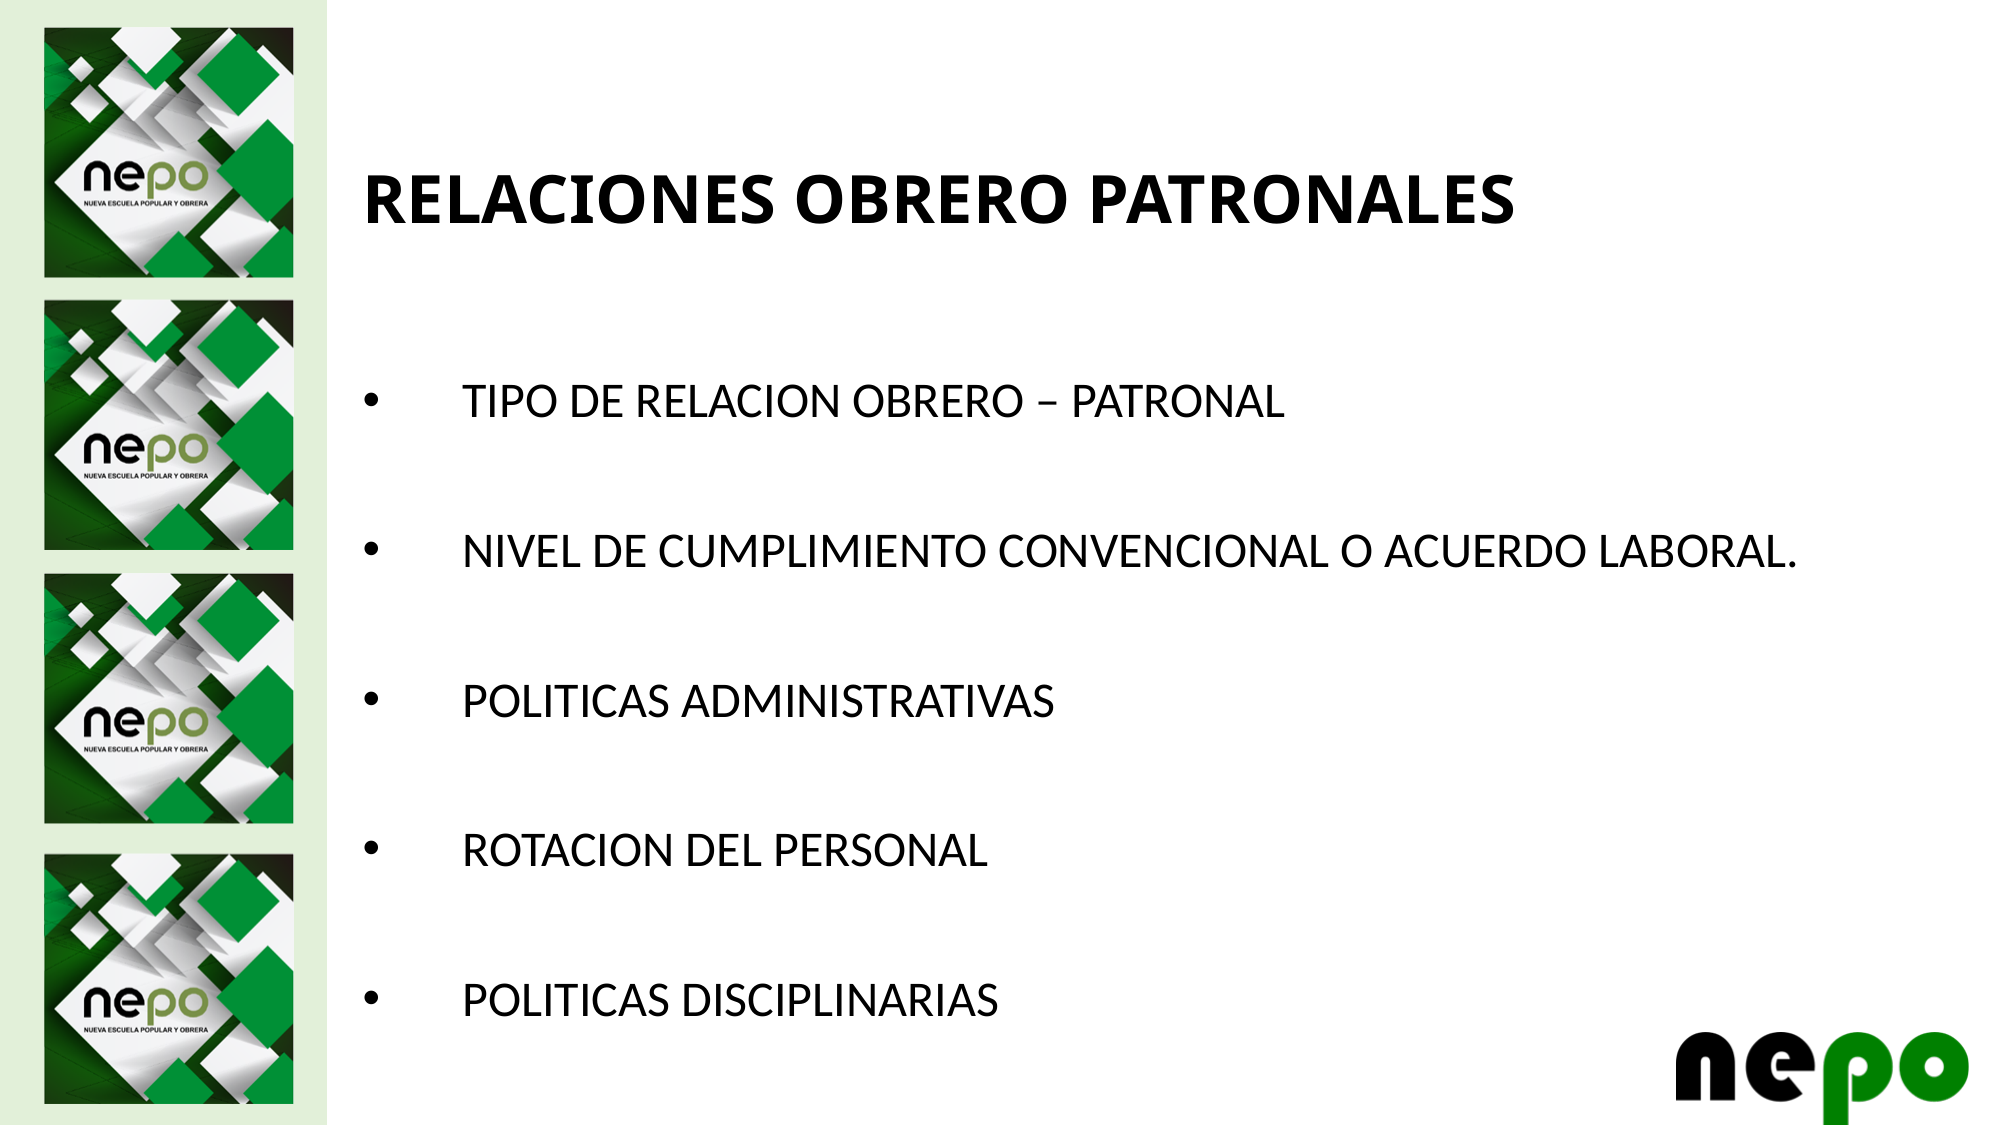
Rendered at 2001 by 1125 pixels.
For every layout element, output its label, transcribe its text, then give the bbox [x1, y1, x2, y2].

picture [1676, 1032, 1969, 1125]
title RELACIONES OBRERO PATRONALES [347, 158, 1964, 271]
list TIPO DE RELACION OBRERO – PATRONAL NIVEL DE CUMPLIMIENTO CONVENCIONAL O ACUERDO LABORAL. POLITICAS ADMINISTRATIVAS ROTACION DEL PERSONAL POLITICAS DISCIPLINARIAS [347, 367, 1964, 1014]
picture [0, 0, 327, 1125]
